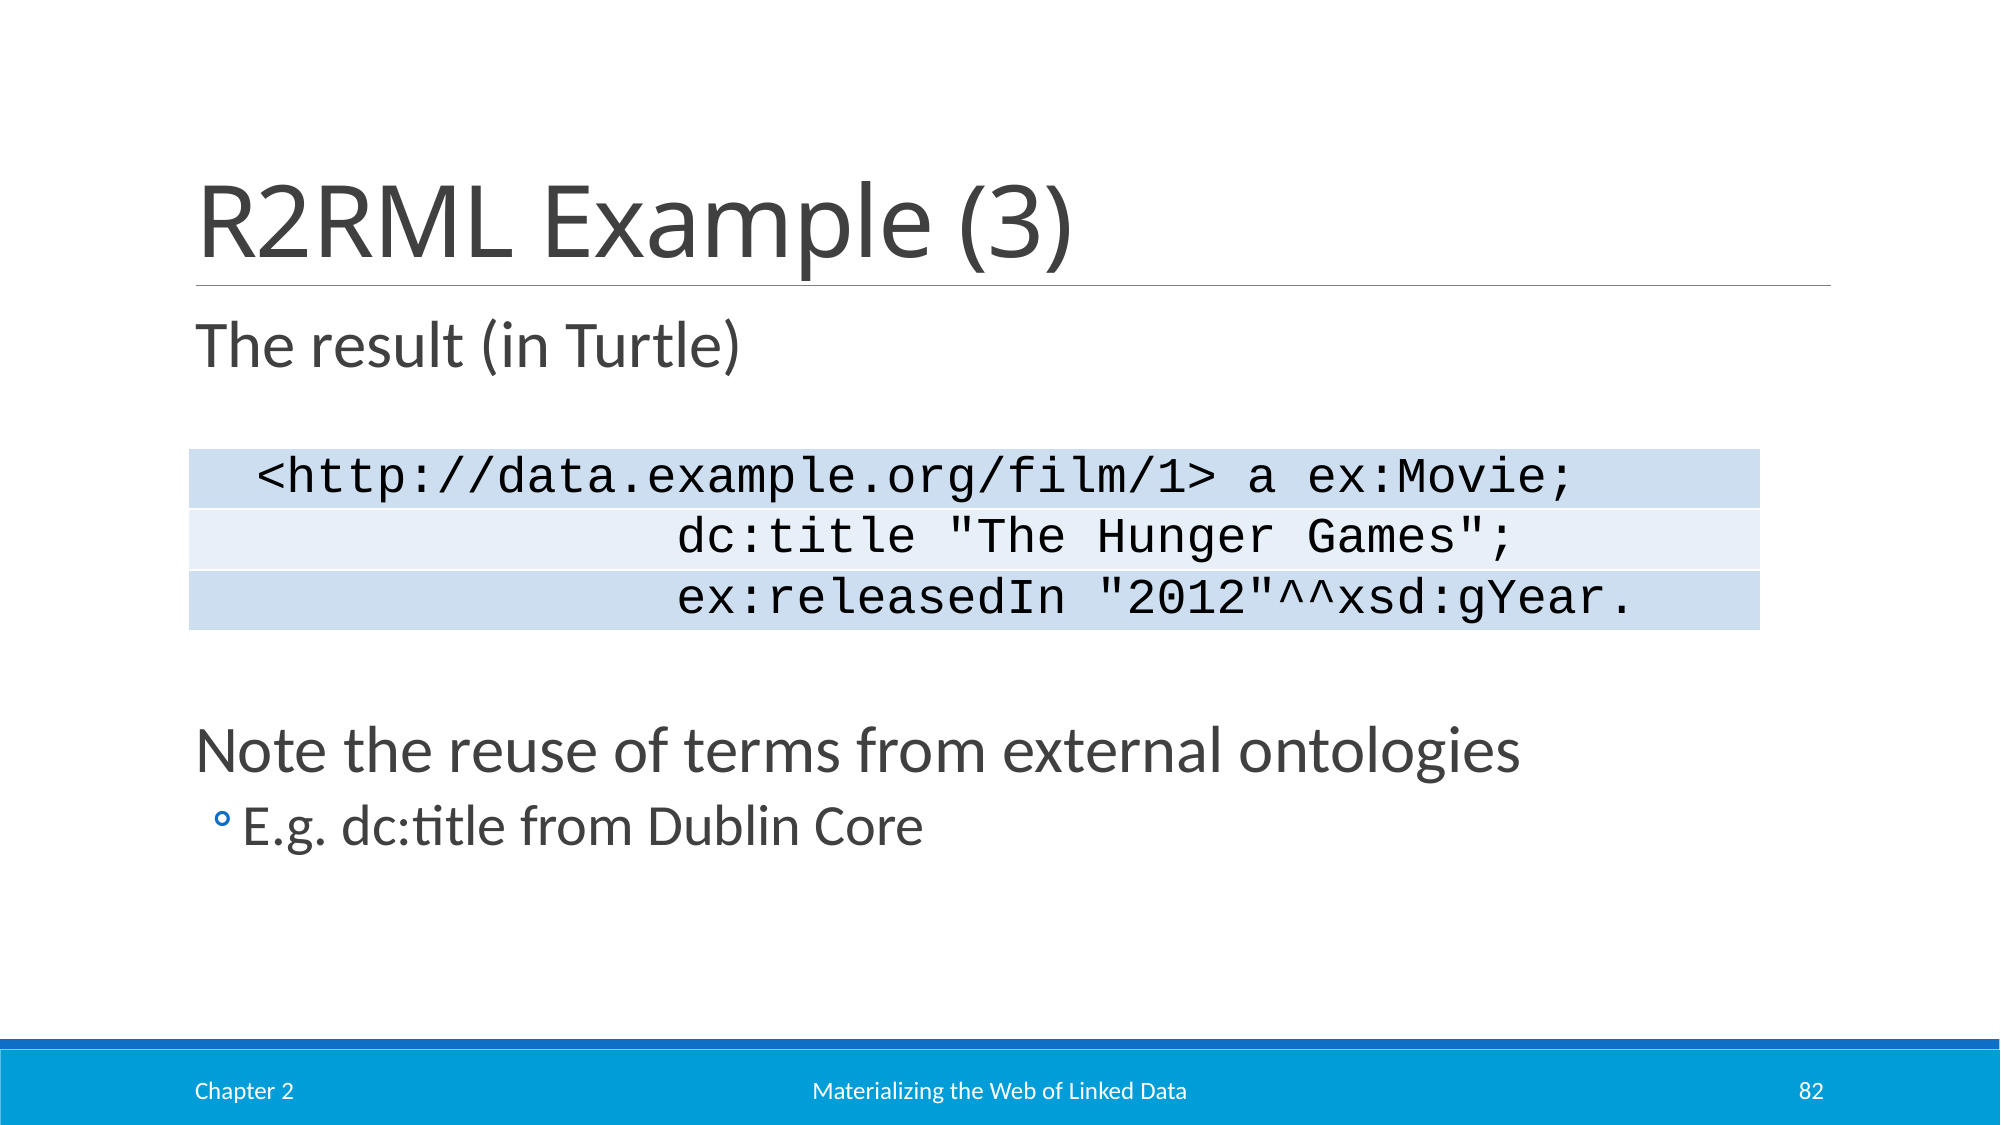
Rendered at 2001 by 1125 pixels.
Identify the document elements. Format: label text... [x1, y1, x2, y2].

footer Materializing the Web of Linked Data [604, 1059, 1396, 1120]
title R2RML Example (3) [180, 47, 1830, 285]
table_header <http://data.example.org/film/1> a ex:Movie; [189, 449, 1760, 508]
slide_number 82 [1624, 1059, 1840, 1120]
slide_number Chapter 2 [180, 1059, 586, 1120]
table_cell dc:title "The Hunger Games"; [189, 510, 1760, 569]
list The result (in Turtle) Note the reuse of terms from external ontologies E.g. dc:title from Dublin Core [180, 302, 1830, 963]
table_cell ex:releasedIn "2012"^^xsd:gYear. [189, 571, 1760, 630]
